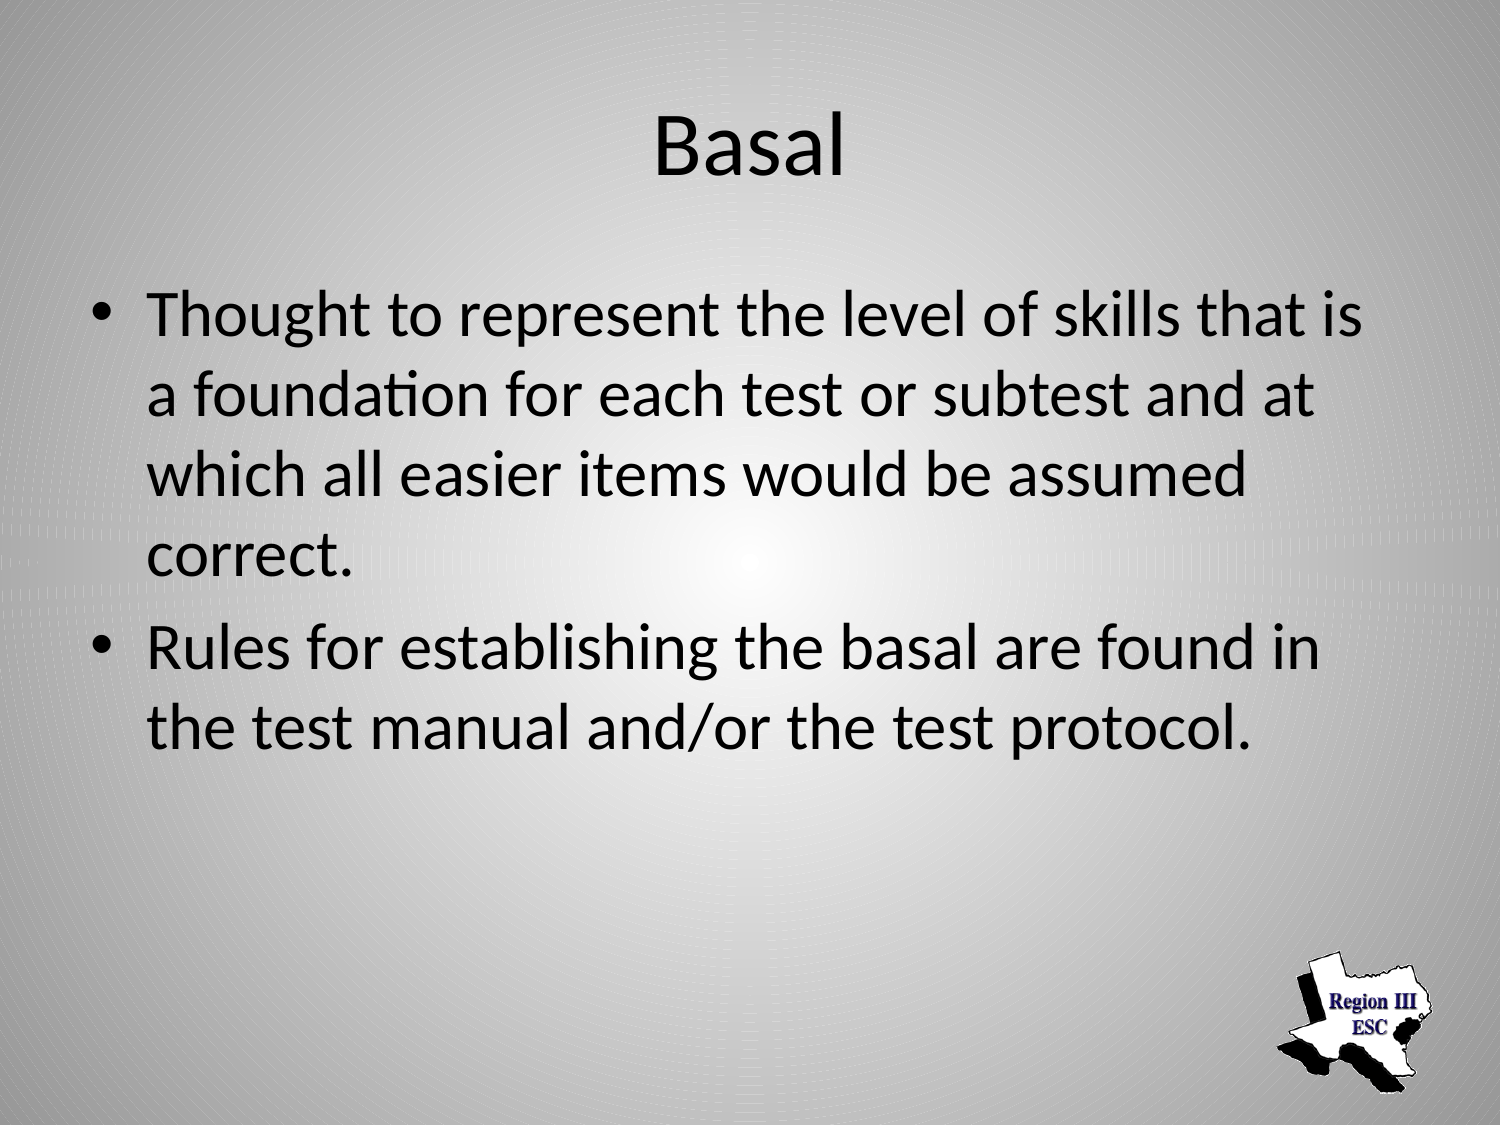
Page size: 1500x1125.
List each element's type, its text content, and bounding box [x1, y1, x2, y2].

picture [1274, 949, 1435, 1095]
title Basal [75, 45, 1425, 233]
list Thought to represent the level of skills that is a foundation for each test or subtest and at which all easier items would be assumed correct. Rules for establishing the basal are found in the test manual and/or the test protocol. [75, 262, 1425, 1005]
